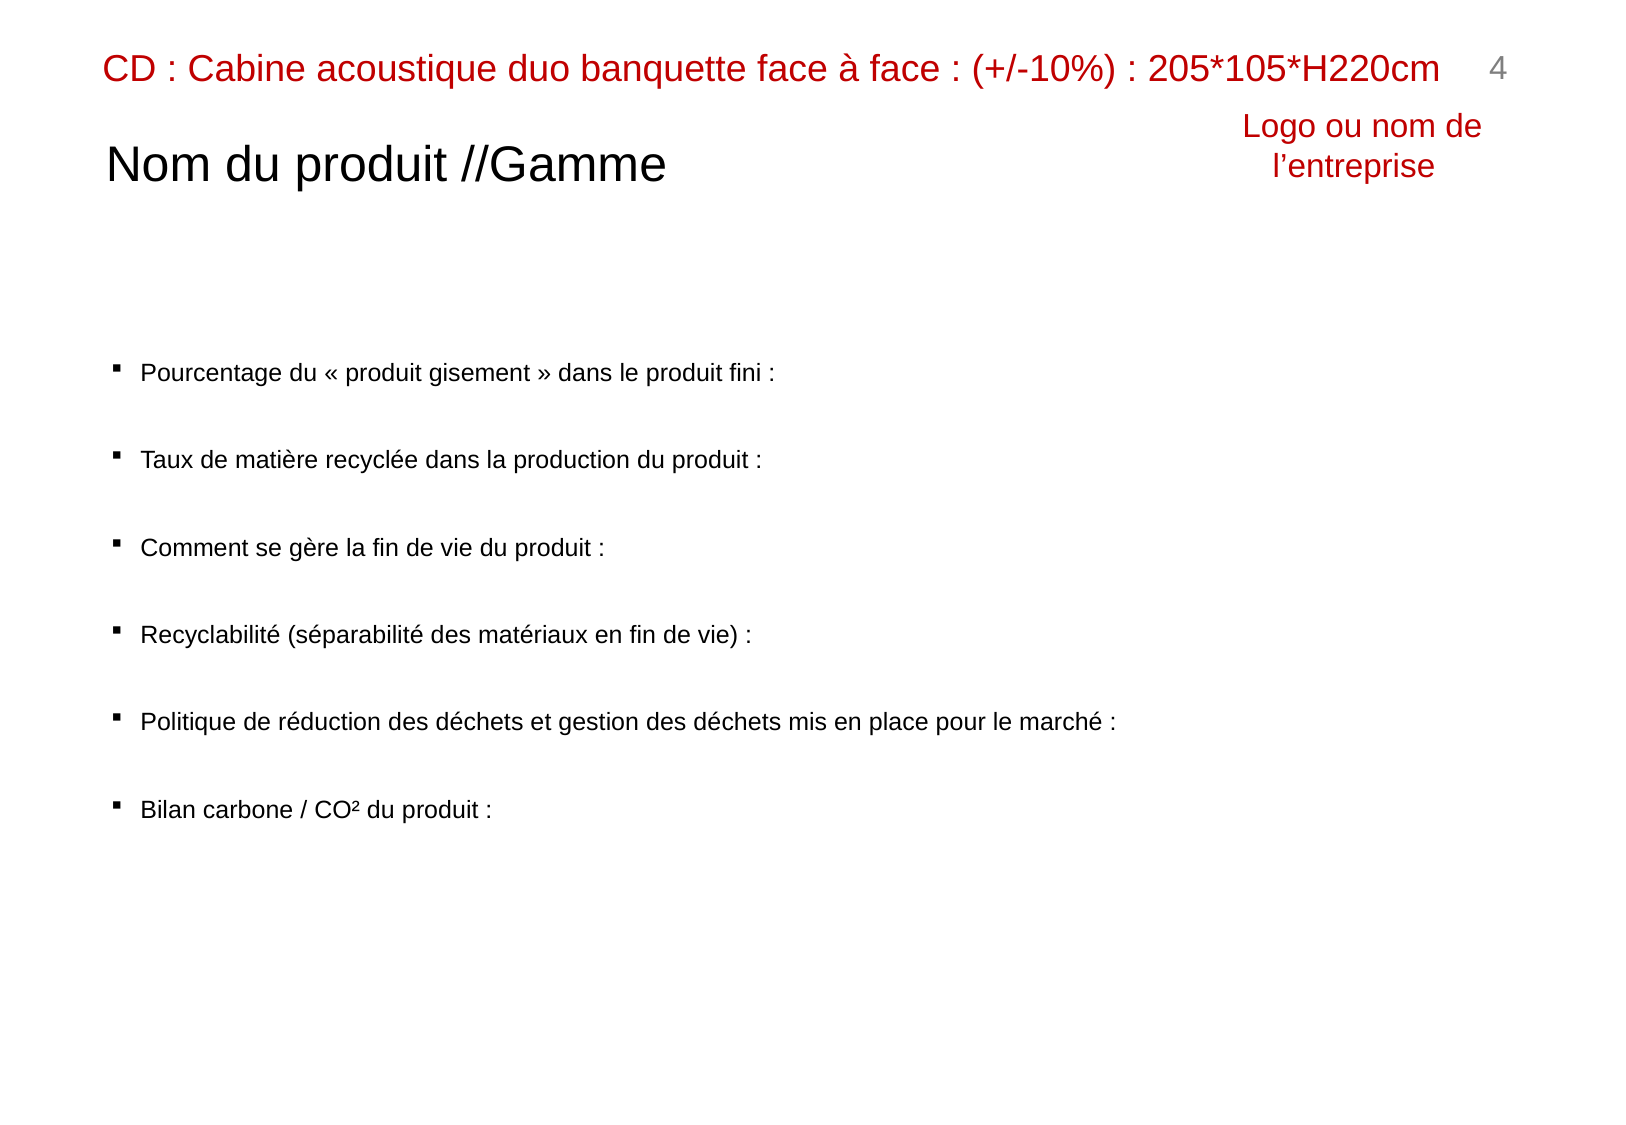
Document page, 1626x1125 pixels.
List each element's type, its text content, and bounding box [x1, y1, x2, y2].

text_box Logo ou nom de l’entreprise [1141, 91, 1567, 197]
slide_number 4 [1426, 19, 1523, 91]
list Nom du produit //Gamme [91, 109, 1523, 215]
text_box Pourcentage du « produit gisement » dans le produit fini : Taux de matière recyclée dans la production du produit : Comment se gère la fin de vie du produit : Recyclabilité (séparabilité des matériaux en fin de vie) : Politique de réduction des déchets et gestion des déchets mis en place pour le marché : Bilan carbone / CO² du produit : [81, 304, 1333, 1067]
title CD : Cabine acoustique duo banquette face à face : (+/-10%) : 205*105*H220cm [102, 19, 1426, 109]
